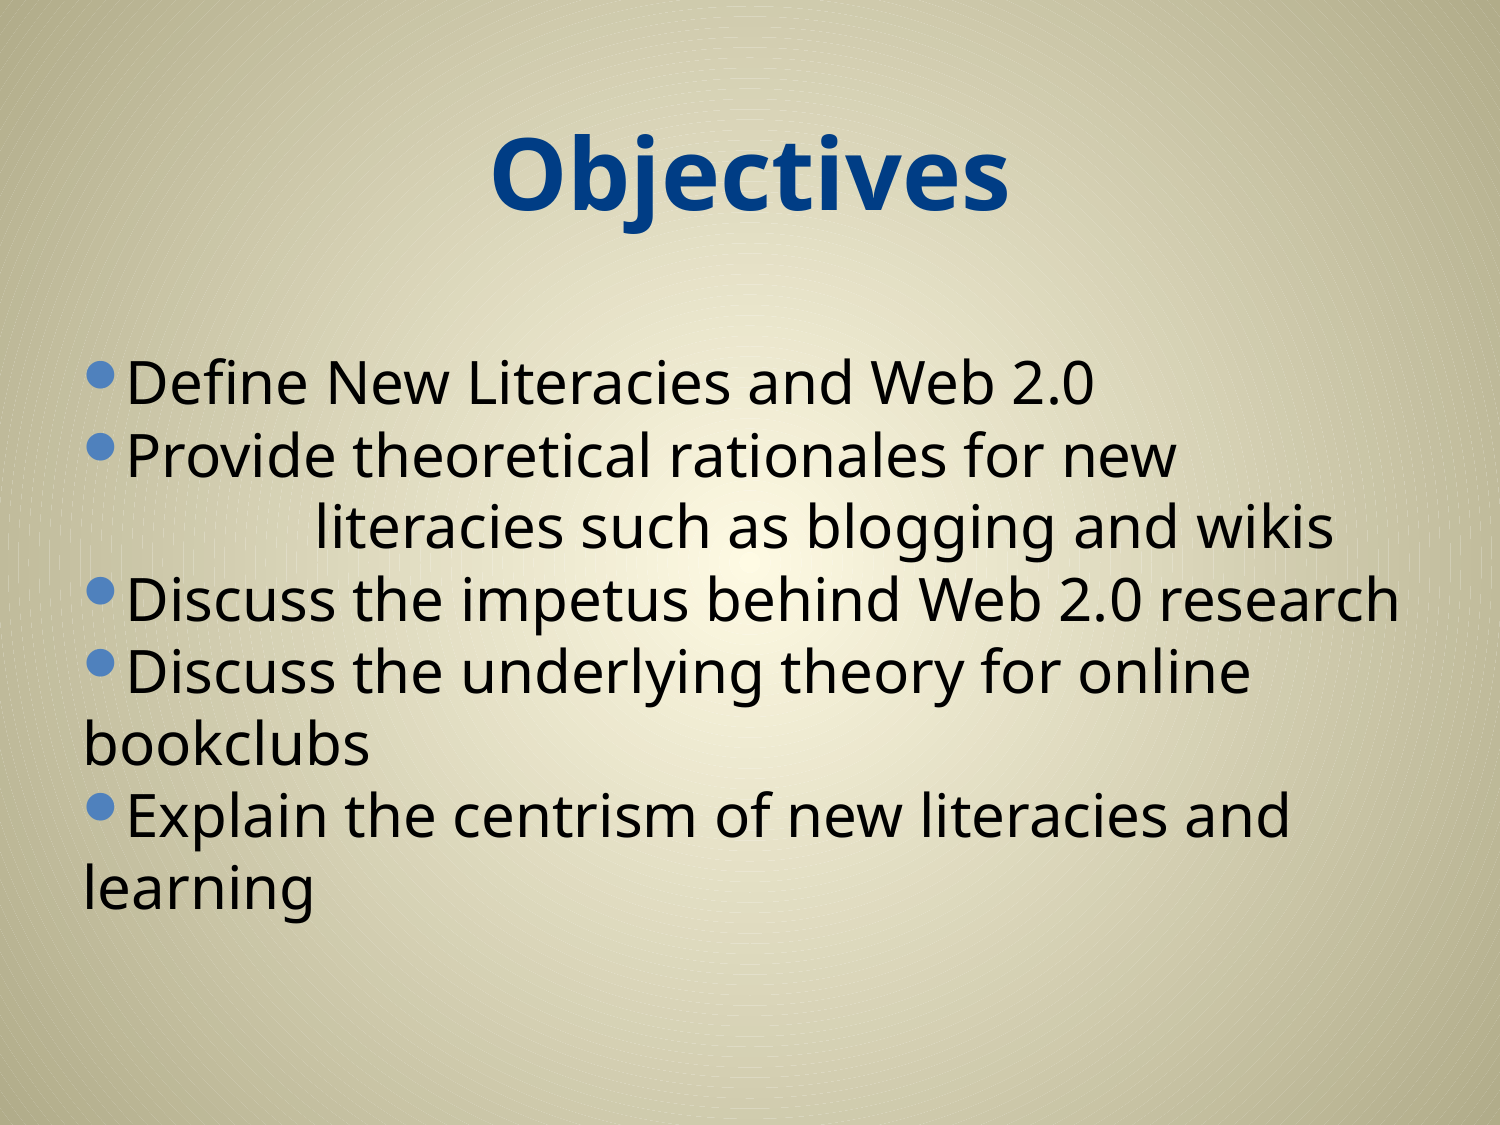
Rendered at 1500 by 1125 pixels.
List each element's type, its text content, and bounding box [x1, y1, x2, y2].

title Objectives [75, 50, 1425, 238]
list Define New Literacies and Web 2.0 Provide theoretical rationales for new literacies such as blogging and wikis Discuss the impetus behind Web 2.0 research Discuss the underlying theory for online bookclubs Explain the centrism of new literacies and learning [75, 337, 1425, 1005]
